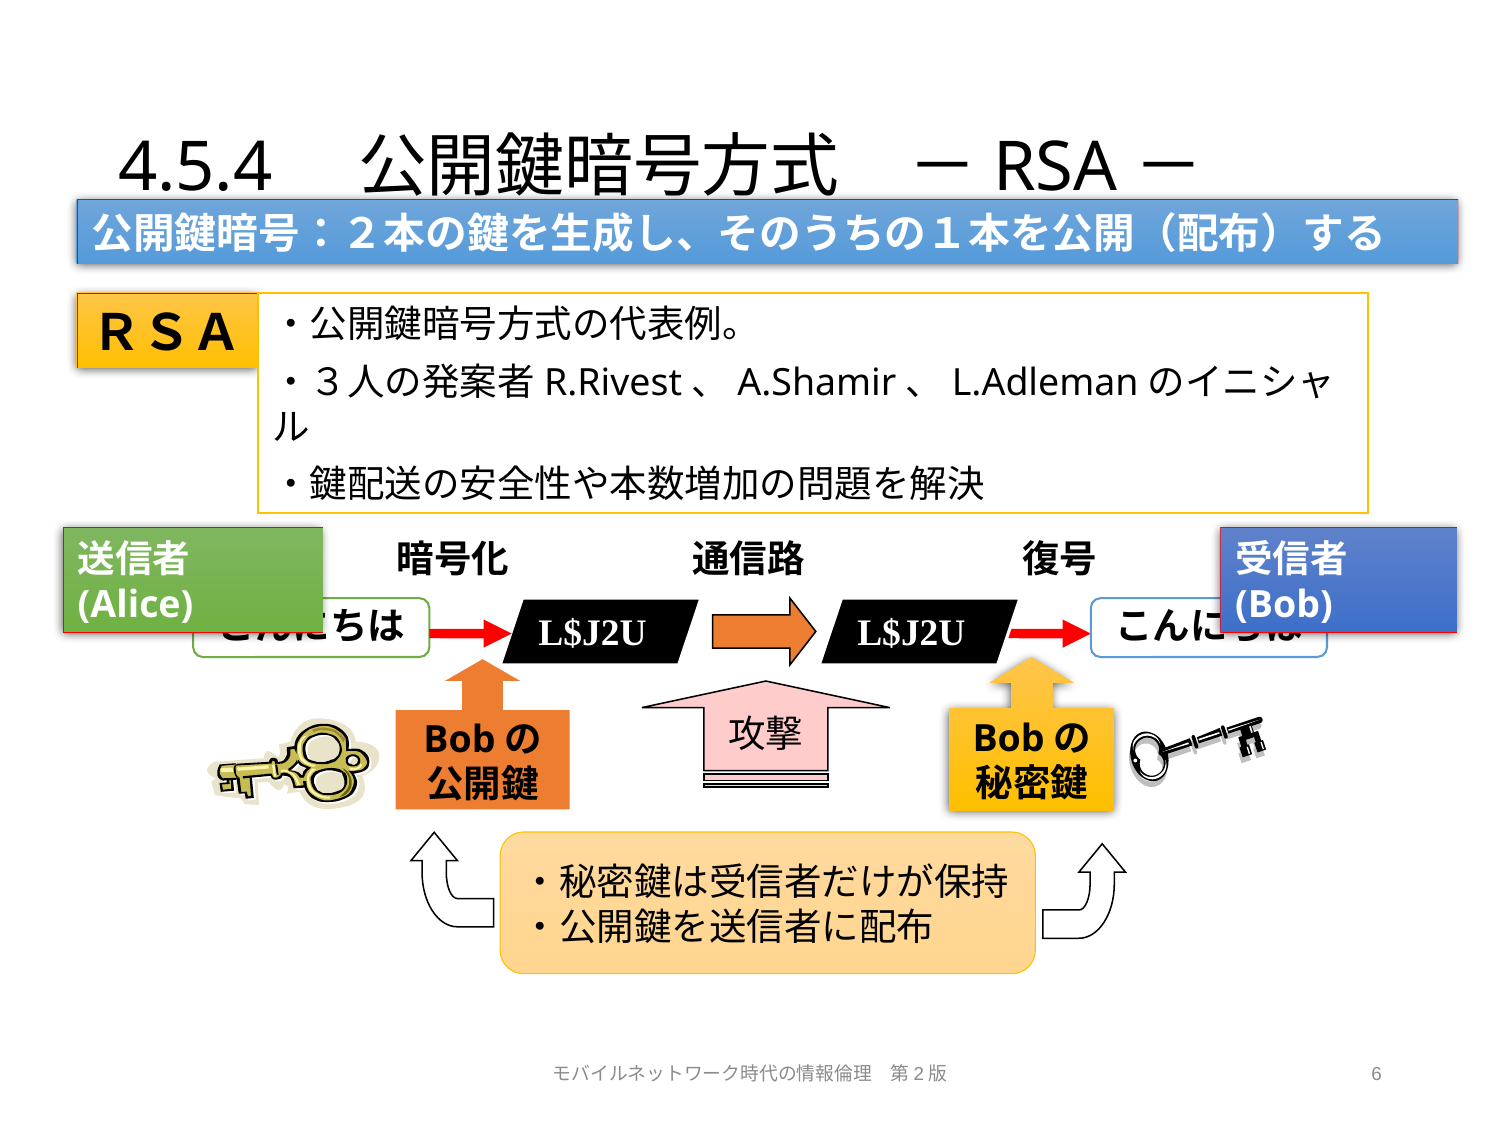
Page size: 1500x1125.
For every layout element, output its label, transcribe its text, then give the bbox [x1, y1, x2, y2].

text_box L$J2U [498, 596, 704, 667]
text_box 暗号化 [381, 527, 536, 588]
text_box L$J2U [817, 596, 1023, 667]
text_box 受信者(Bob) [1220, 527, 1457, 633]
text_box ・公開鍵暗号方式の代表例。 ・３人の発案者R.Rivest、A.Shamir、L.Adlemanのイニシャル ・鍵配送の安全性や本数増加の問題を解決 [257, 292, 1369, 514]
text_box ・秘密鍵は受信者だけが保持 ・公開鍵を送信者に配布 [499, 831, 1036, 975]
picture [1126, 716, 1267, 790]
text_box 通信路 [677, 527, 831, 588]
text_box Bobの 公開鍵 [392, 655, 573, 813]
text_box Bobの 秘密鍵 [948, 656, 1115, 811]
title 4.5.4 公開鍵暗号方式 －RSA－ [103, 59, 1397, 193]
slide_number 6 [1059, 1042, 1397, 1103]
text_box [712, 598, 816, 665]
text_box [410, 832, 494, 927]
text_box [1010, 627, 1089, 640]
picture [204, 716, 383, 811]
text_box 送信者(Alice) [63, 527, 323, 633]
text_box 公開鍵暗号：２本の鍵を生成し、そのうちの１本を公開（配布）する [76, 199, 1459, 264]
text_box 攻撃 [703, 774, 828, 781]
text_box [429, 627, 512, 640]
text_box 復号 [1007, 527, 1127, 588]
text_box 攻撃 [641, 681, 890, 771]
text_box ＲＳＡ [76, 292, 257, 368]
footer モバイルネットワーク時代の情報倫理 第2版 [496, 1042, 1004, 1103]
text_box こんにちは [1089, 597, 1329, 659]
text_box 攻撃 [703, 783, 828, 788]
text_box [1042, 843, 1126, 939]
title 4.5.4 公開鍵暗号方式 －RSA－ [103, 274, 1397, 278]
text_box こんにちは [192, 597, 431, 659]
